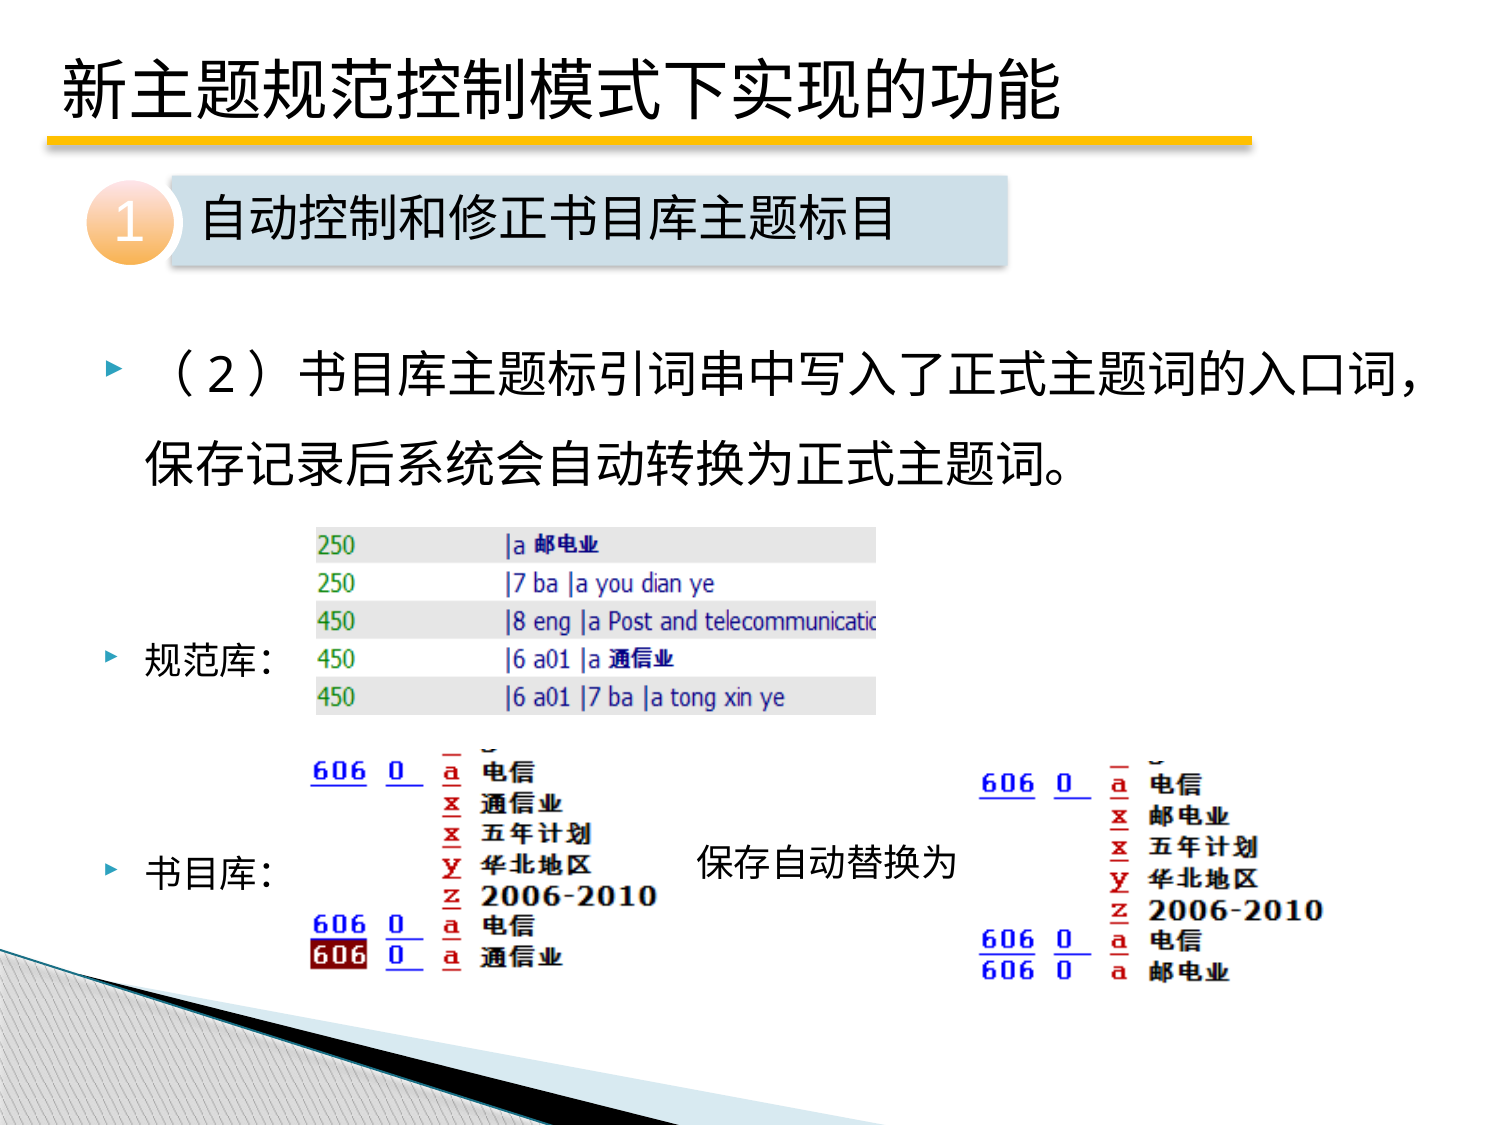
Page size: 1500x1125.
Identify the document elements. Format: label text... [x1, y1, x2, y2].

text_box 新主题规范控制模式下实现的功能 [46, 35, 1102, 136]
picture [292, 749, 680, 973]
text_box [81, 175, 1009, 270]
text_box 保存自动替换为 [685, 831, 966, 892]
picture [972, 761, 1348, 985]
list （2）书目库主题标引词串中写入了正式主题词的入口词，保存记录后系统会自动转换为正式主题词。 规范库： 书目库： [70, 304, 1421, 990]
picture [316, 527, 876, 716]
